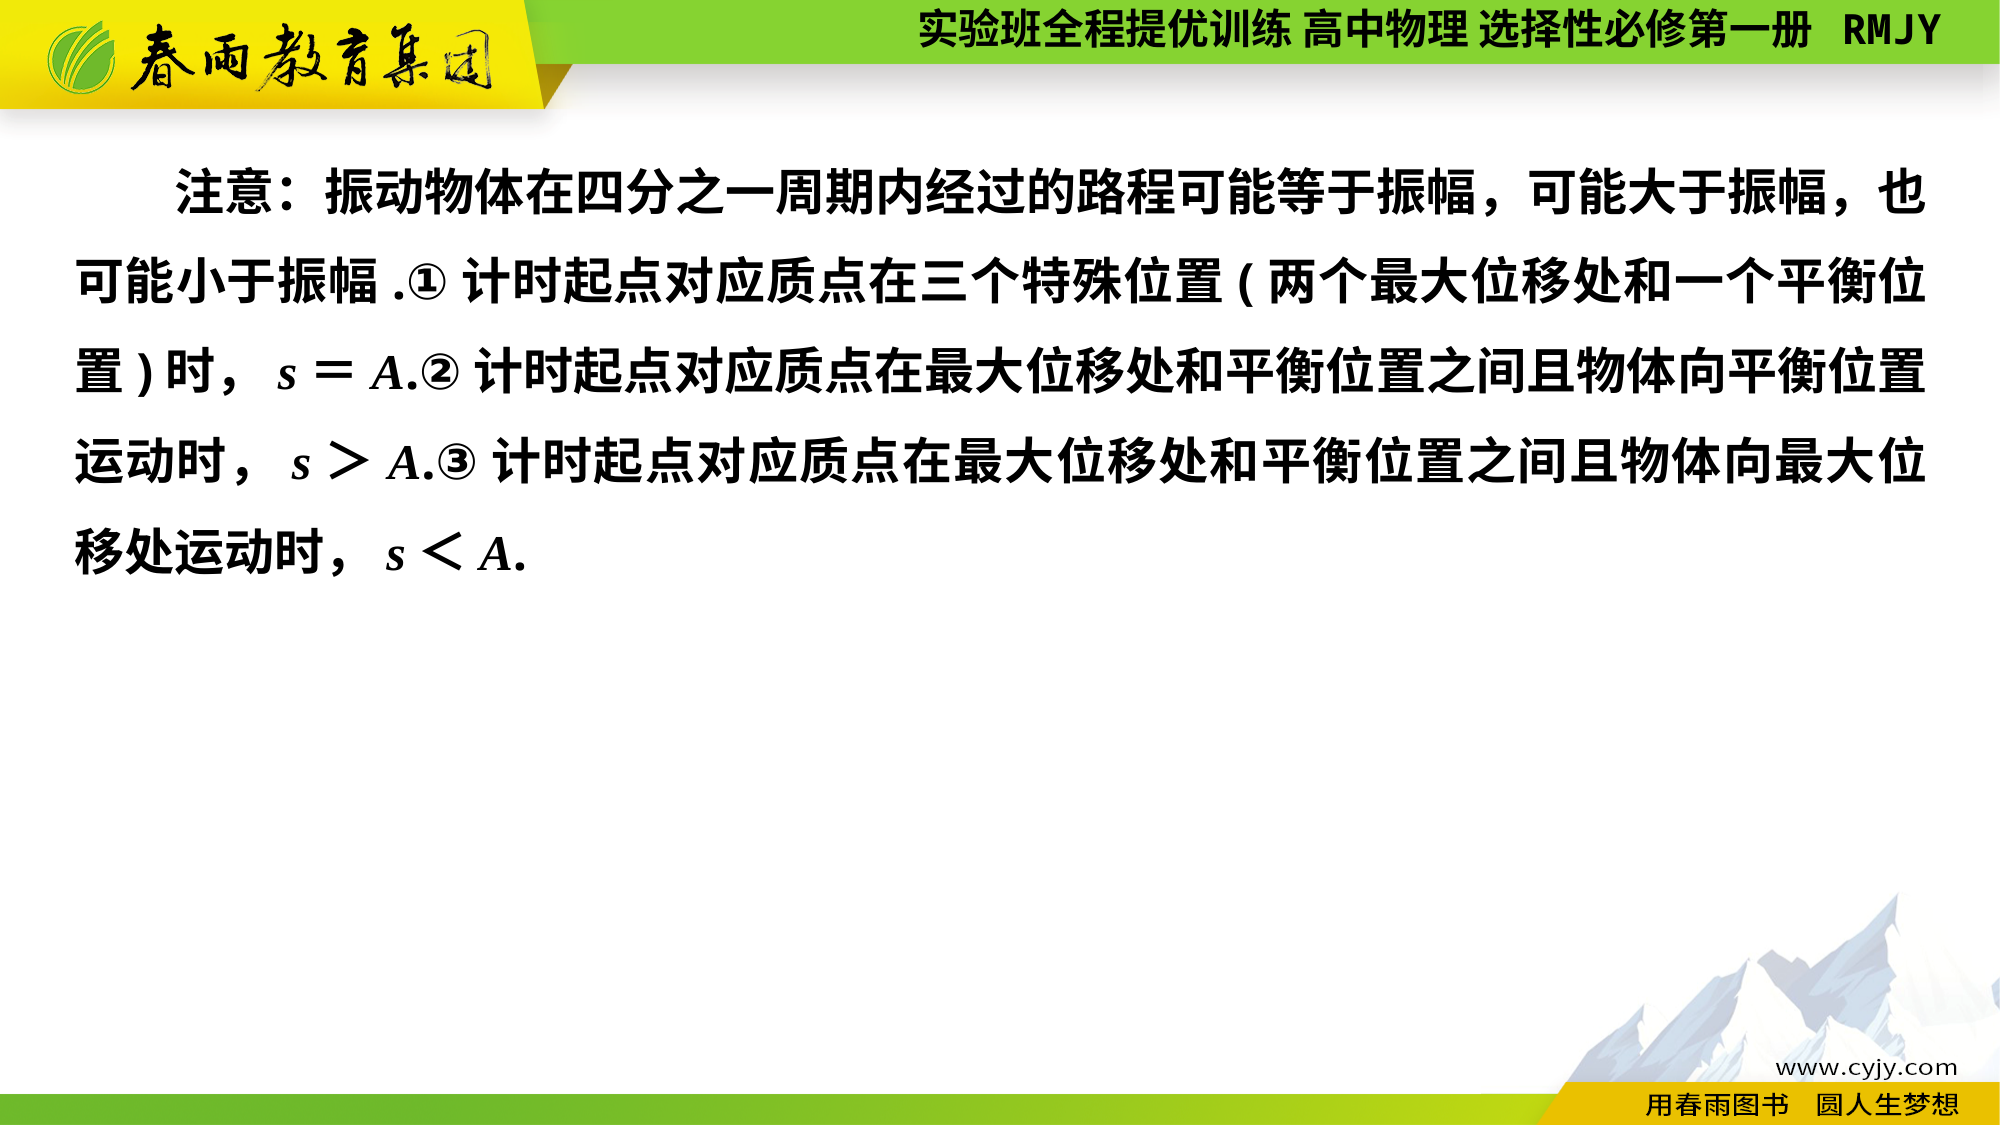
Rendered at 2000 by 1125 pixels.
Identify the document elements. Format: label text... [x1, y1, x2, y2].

picture [0, 0, 2000, 1125]
list 注意：振动物体在四分之一周期内经过的路程可能等于振幅，可能大于振幅，也可能小于振幅.①计时起点对应质点在三个特殊位置(两个最大位移处和一个平衡位置)时，s＝A.②计时起点对应质点在最大位移处和平衡位置之间且物体向平衡位置运动时，s＞A.③计时起点对应质点在最大位移处和平衡位置之间且物体向最大位移处运动时，s＜A. [59, 122, 1944, 581]
